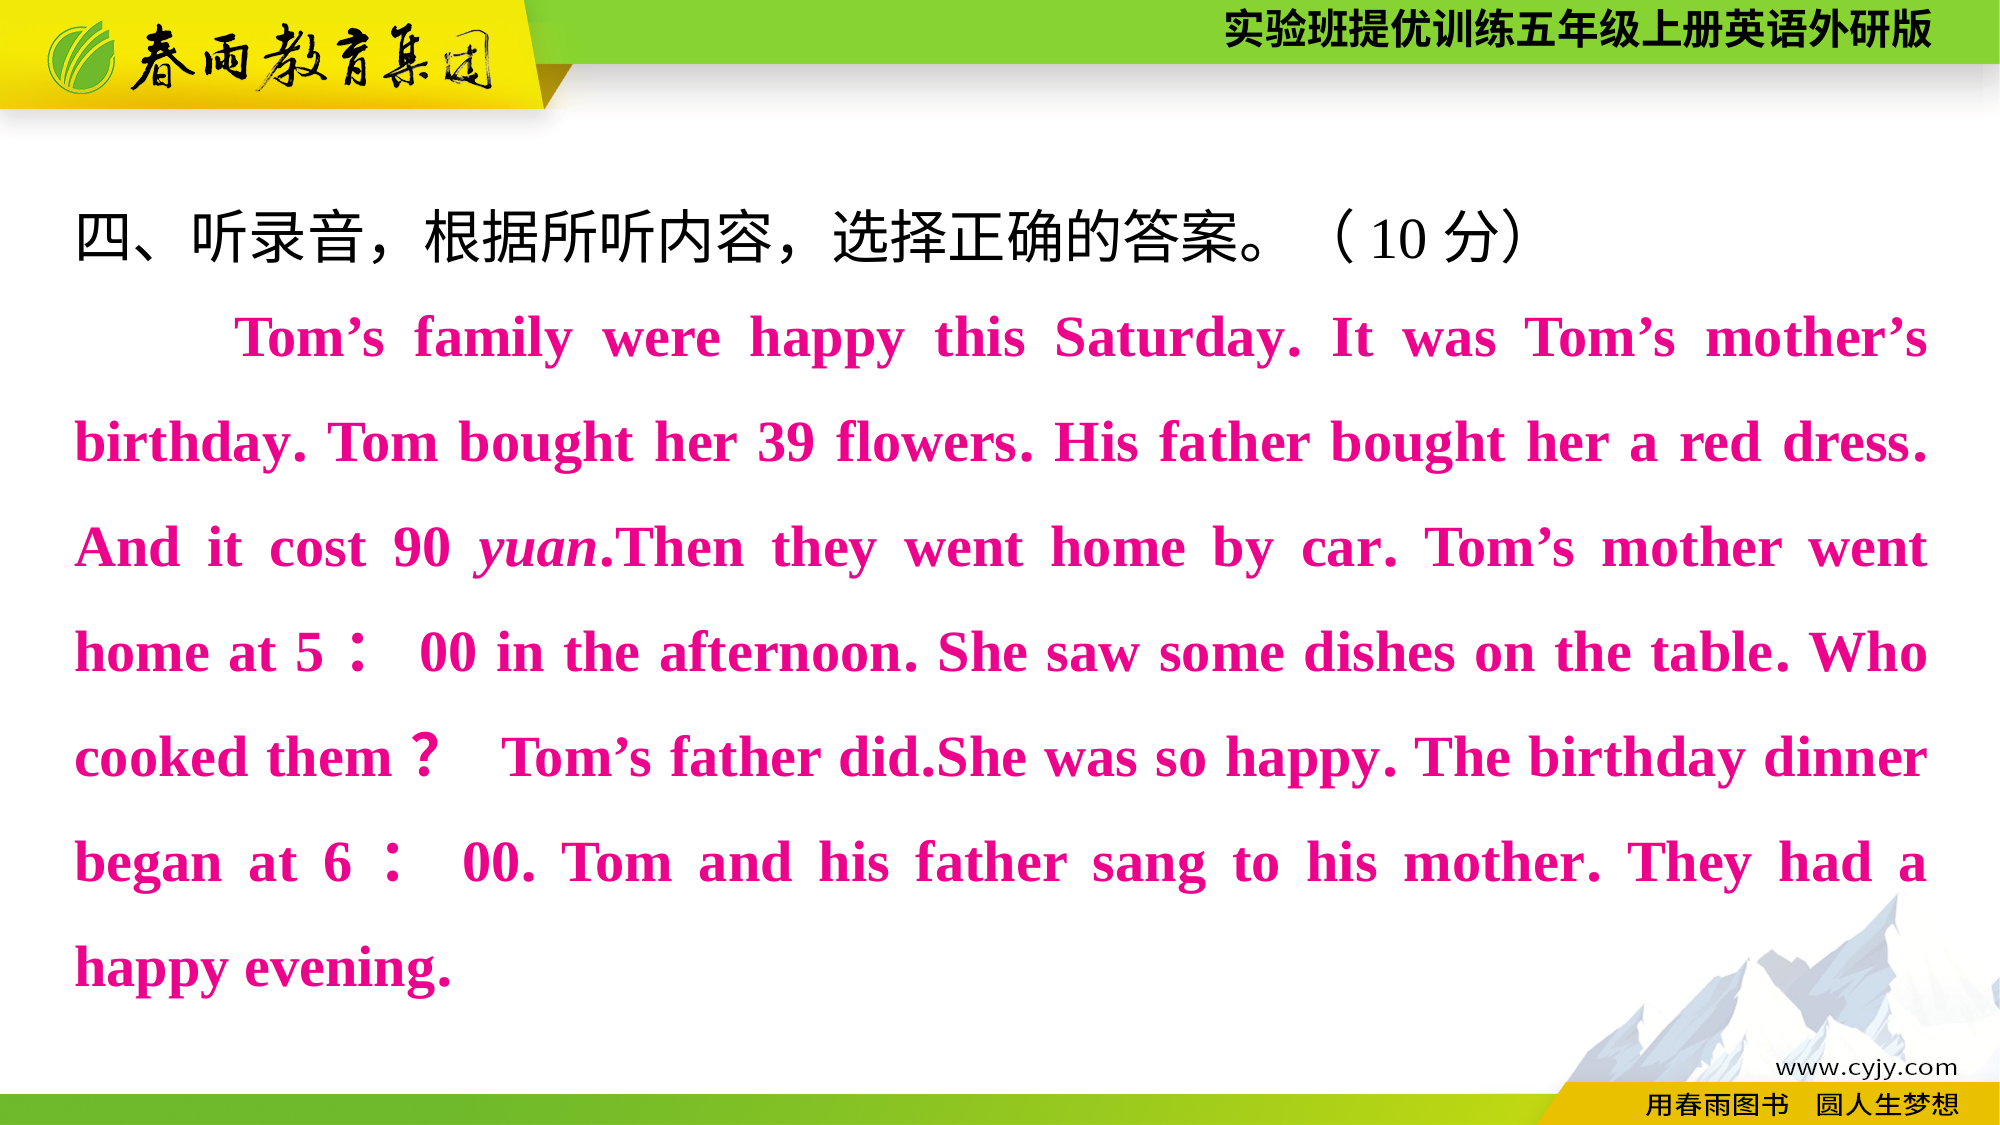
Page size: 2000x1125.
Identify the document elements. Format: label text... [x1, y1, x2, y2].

list 四、听录音，根据所听内容，选择正确的答案。（10分） [59, 158, 1944, 255]
text_box Tom’s family were happy this Saturday. It was Tom’s mother’s birthday. Tom bought her 39 flowers. His father bought her a red dress. And it cost 90 yuan.Then they went home by car. Tom’s mother went home at 5：00 in the afternoon. She saw some dishes on the table. Who cooked them？ Tom’s father did.She was so happy. The birthday dinner began at 6：00. Tom and his father sang to his mother. They had a happy evening. [59, 255, 1944, 1006]
picture [0, 0, 2000, 1125]
